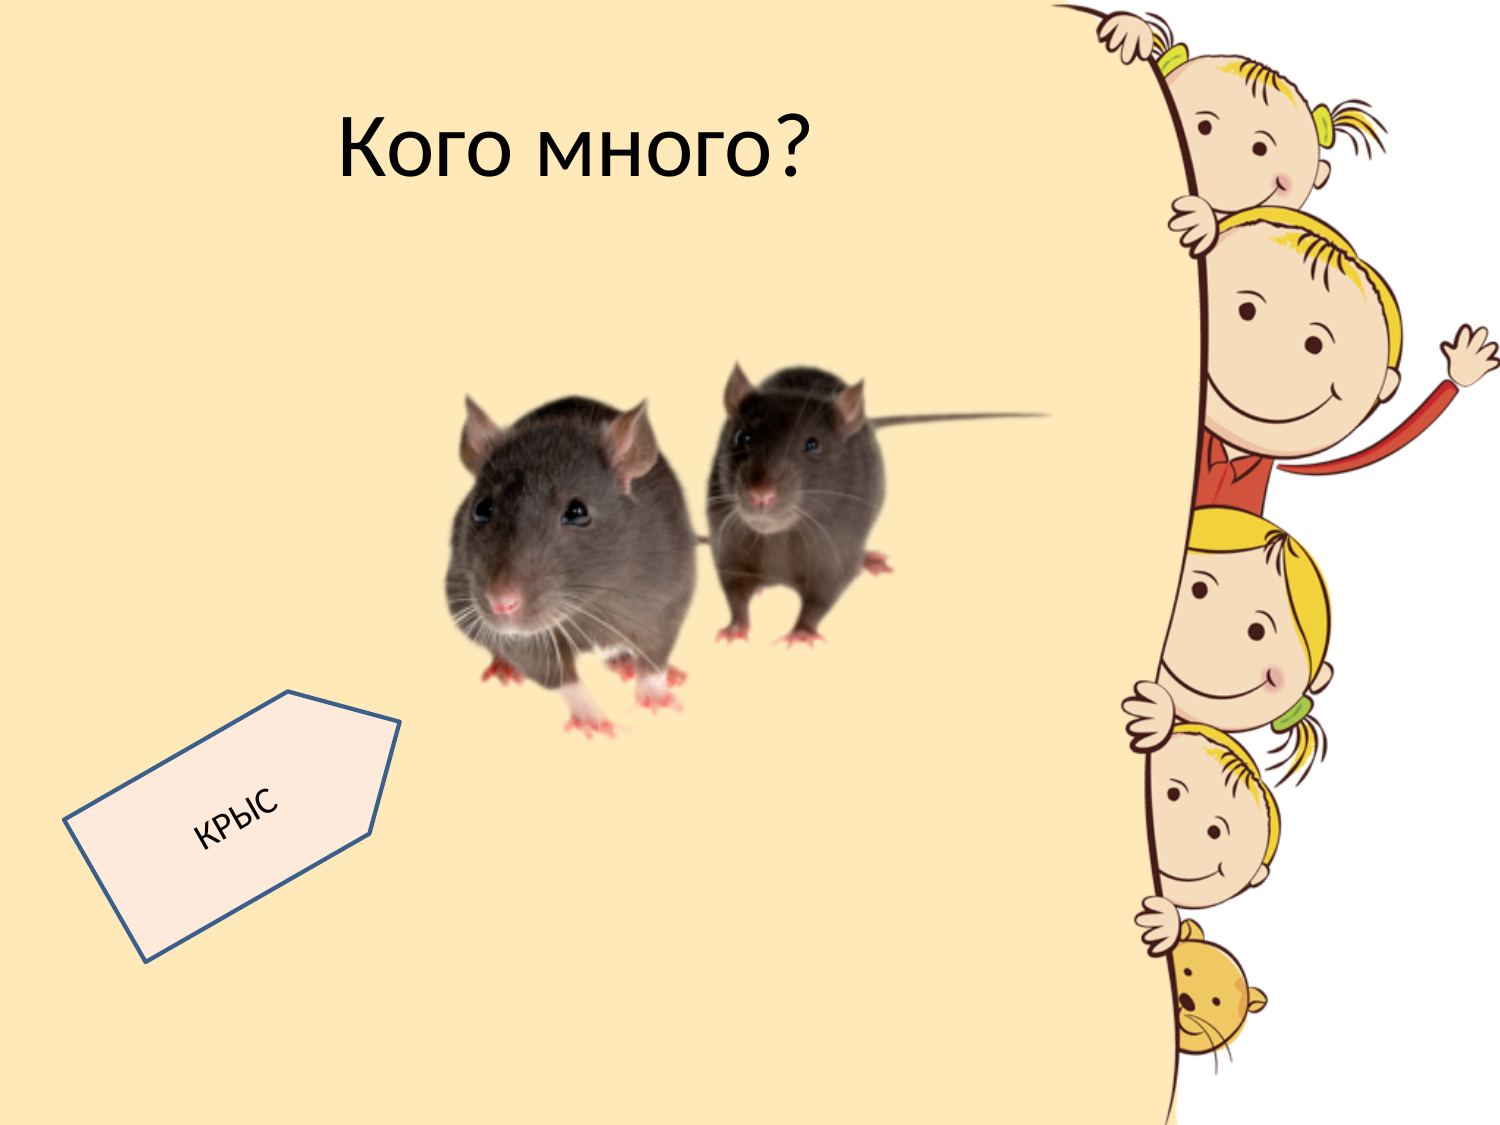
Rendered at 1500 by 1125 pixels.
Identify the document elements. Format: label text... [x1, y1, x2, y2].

title Кого много? [74, 44, 1079, 235]
text_box КРЫС [61, 689, 402, 965]
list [433, 351, 1052, 754]
picture [0, 0, 1500, 1125]
